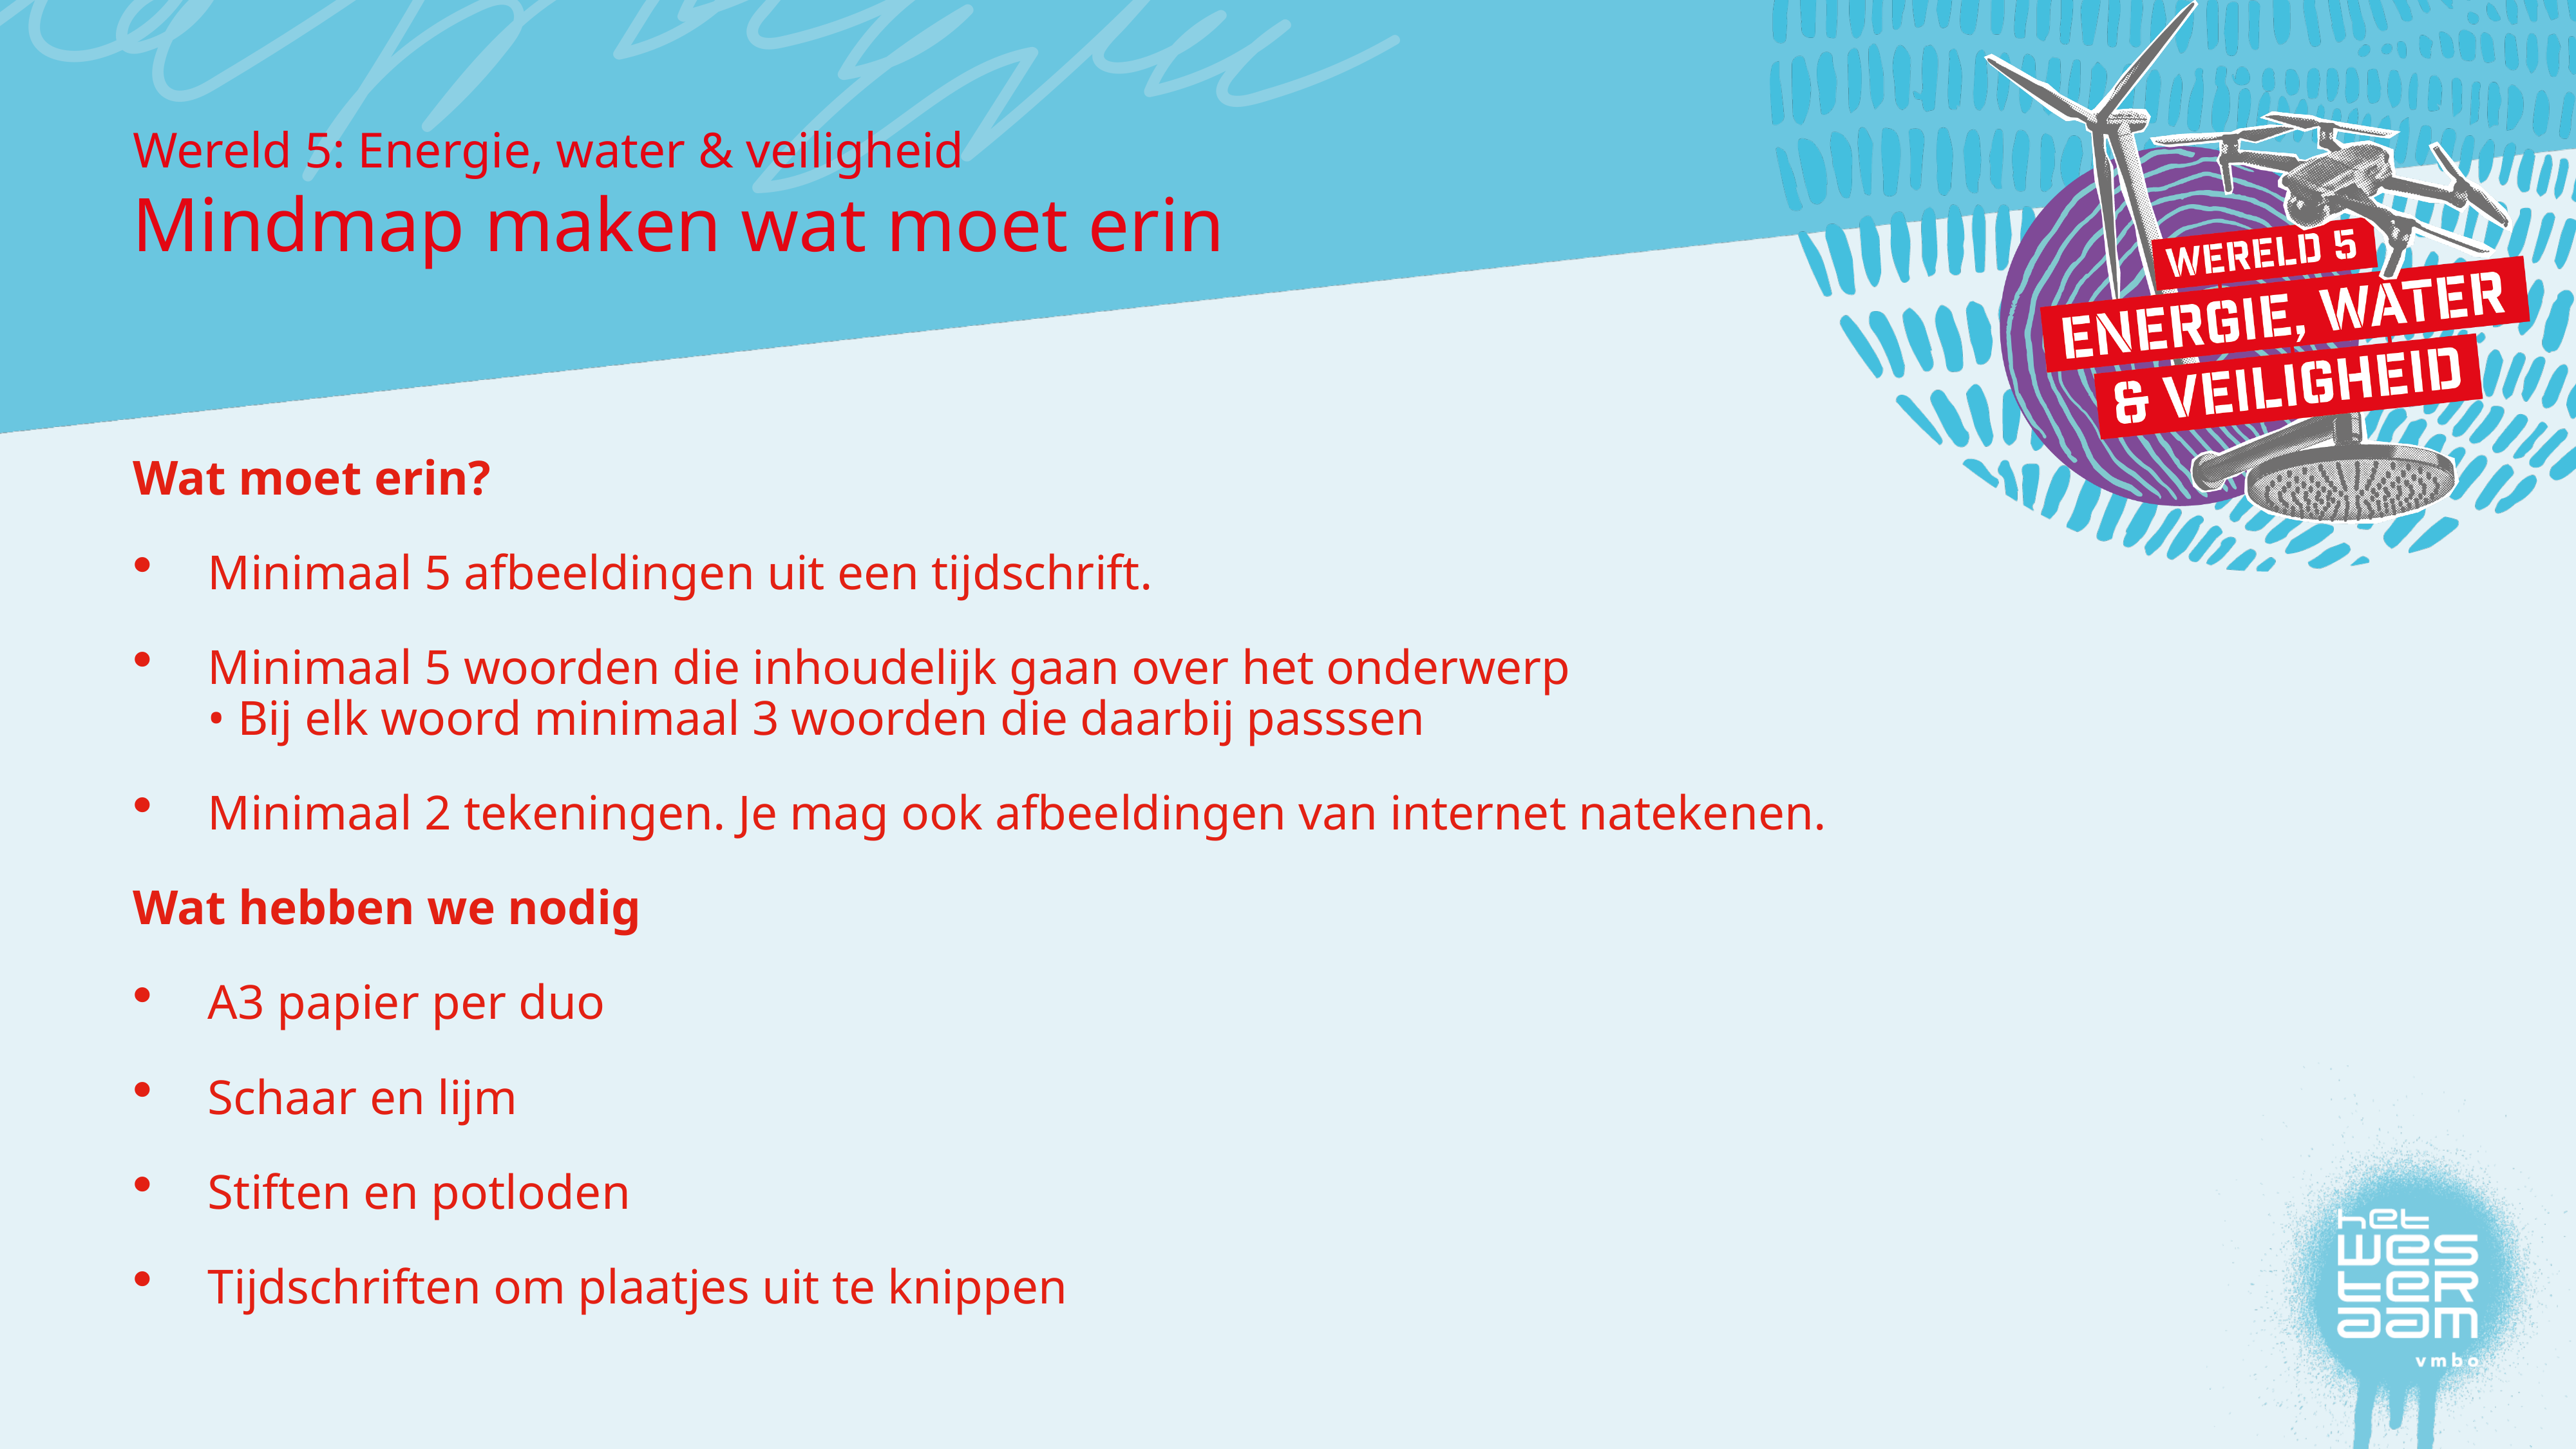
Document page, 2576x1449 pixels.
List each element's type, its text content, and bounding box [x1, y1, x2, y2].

picture [0, 0, 2576, 572]
picture [2206, 1062, 2576, 1449]
list Wat moet erin? Minimaal 5 afbeeldingen uit een tijdschrift. Minimaal 5 woorden die inhoudelijk gaan over het onderwerp • Bij elk woord minimaal 3 woorden die daarbij passsen Minimaal 2 tekeningen. Je mag ook afbeeldingen van internet natekenen. Wat hebben we nodig A3 papier per duo Schaar en lijm Stiften en potloden Tijdschriften om plaatjes uit te knippen [127, 448, 2449, 1321]
